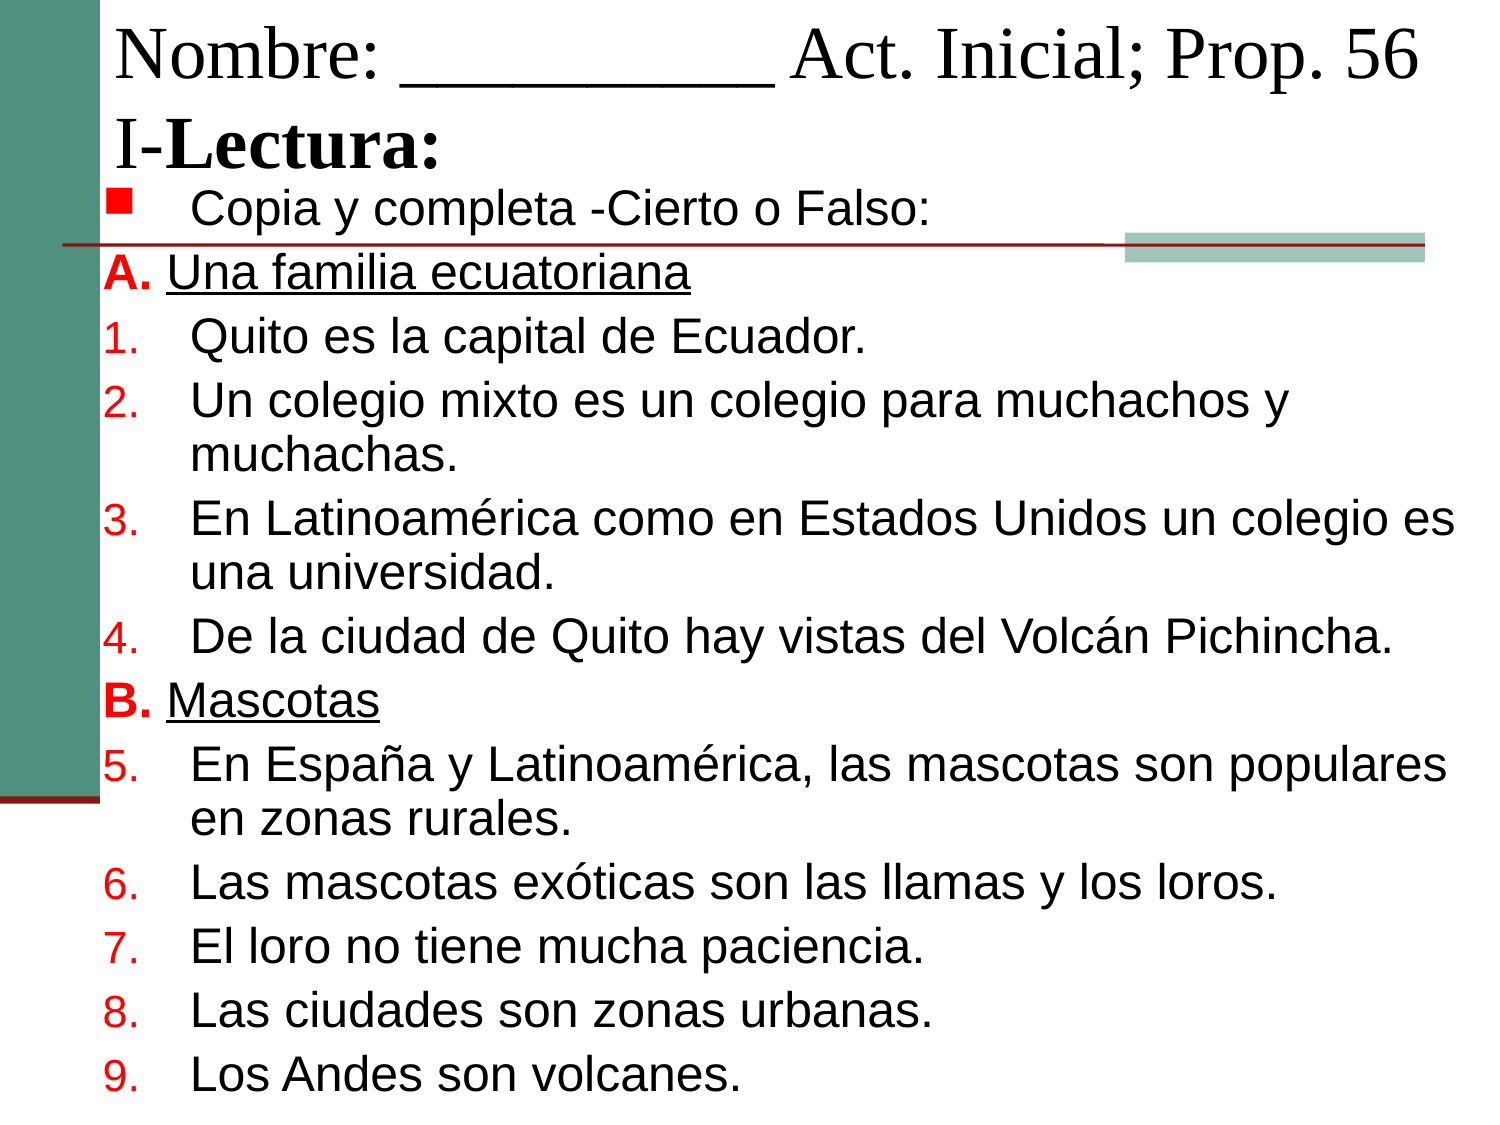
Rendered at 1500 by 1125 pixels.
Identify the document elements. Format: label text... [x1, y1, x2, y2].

list Copia y completa -Cierto o Falso: A. Una familia ecuatoriana Quito es la capital de Ecuador. Un colegio mixto es un colegio para muchachos y muchachas. En Latinoamérica como en Estados Unidos un colegio es una universidad. De la ciudad de Quito hay vistas del Volcán Pichincha. B. Mascotas En España y Latinoamérica, las mascotas son populares en zonas rurales. Las mascotas exóticas son las llamas y los loros. El loro no tiene mucha paciencia. Las ciudades son zonas urbanas. Los Andes son volcanes. [87, 174, 1500, 1125]
title Nombre: __________ Act. Inicial; Prop. 56 I-Lectura: [99, 0, 1500, 174]
